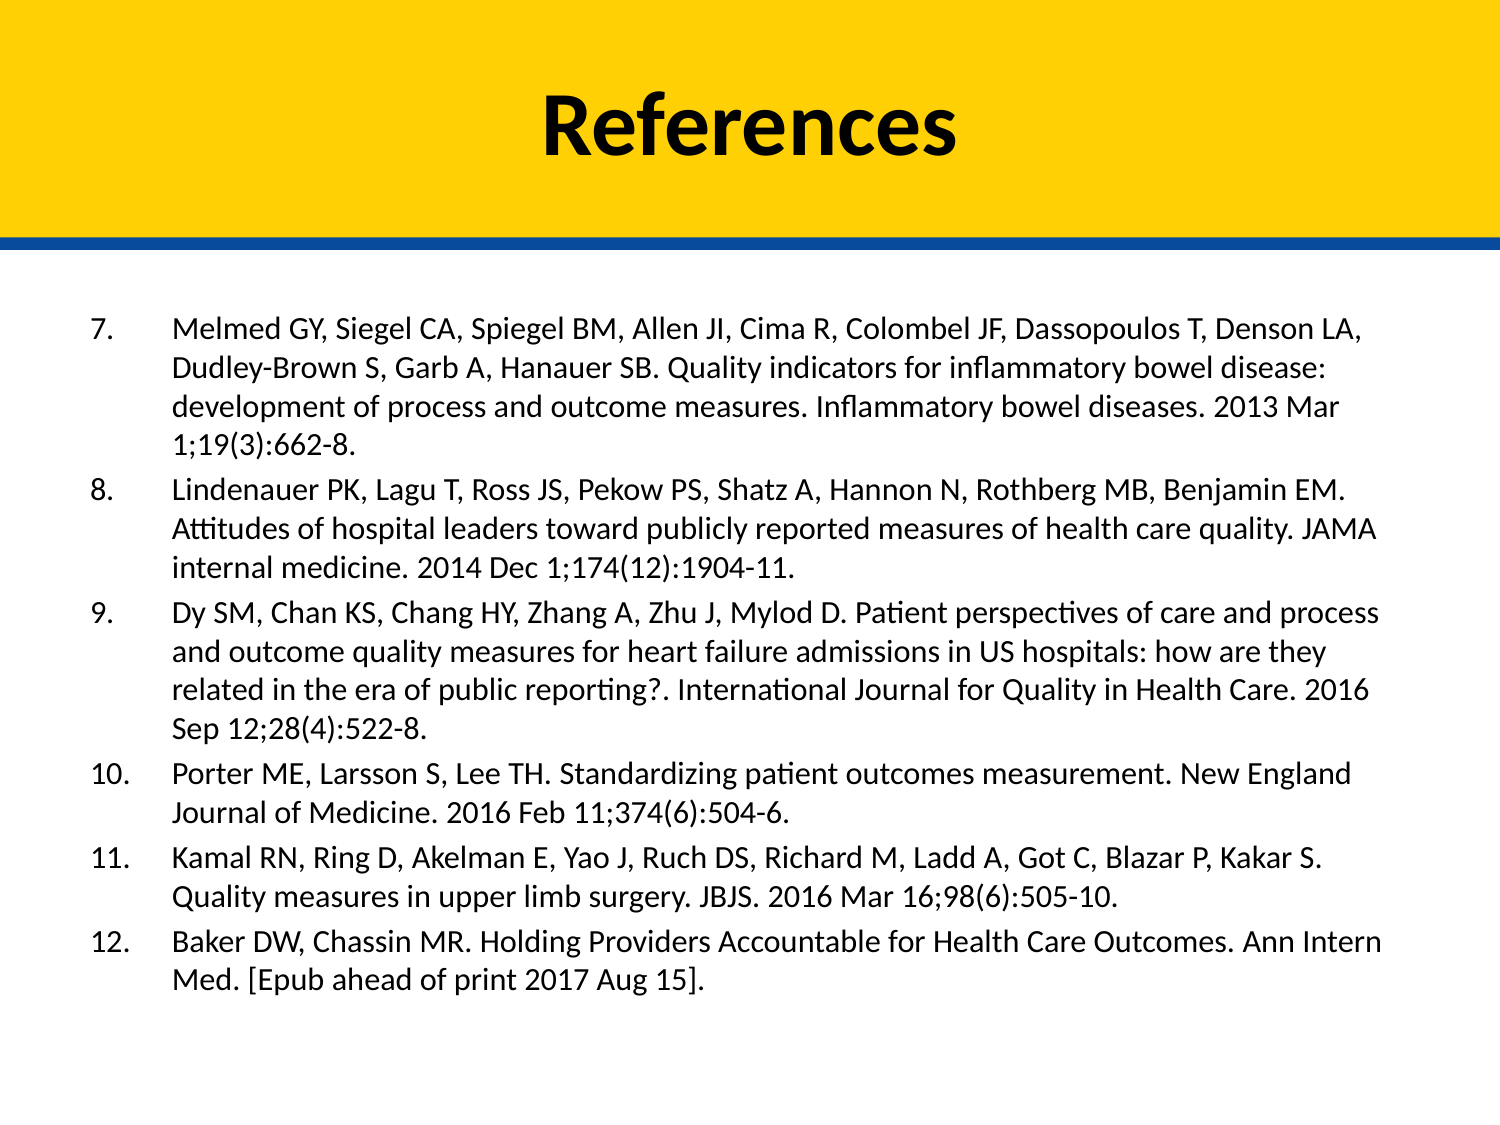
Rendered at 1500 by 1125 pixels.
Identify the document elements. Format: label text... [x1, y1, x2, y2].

list Melmed GY, Siegel CA, Spiegel BM, Allen JI, Cima R, Colombel JF, Dassopoulos T, Denson LA, Dudley-Brown S, Garb A, Hanauer SB. Quality indicators for inflammatory bowel disease: development of process and outcome measures. Inflammatory bowel diseases. 2013 Mar 1;19(3):662-8. Lindenauer PK, Lagu T, Ross JS, Pekow PS, Shatz A, Hannon N, Rothberg MB, Benjamin EM. Attitudes of hospital leaders toward publicly reported measures of health care quality. JAMA internal medicine. 2014 Dec 1;174(12):1904-11. Dy SM, Chan KS, Chang HY, Zhang A, Zhu J, Mylod D. Patient perspectives of care and process and outcome quality measures for heart failure admissions in US hospitals: how are they related in the era of public reporting?. International Journal for Quality in Health Care. 2016 Sep 12;28(4):522-8. Porter ME, Larsson S, Lee TH. Standardizing patient outcomes measurement. New England Journal of Medicine. 2016 Feb 11;374(6):504-6. Kamal RN, Ring D, Akelman E, Yao J, Ruch DS, Richard M, Ladd A, Got C, Blazar P, Kakar S. Quality measures in upper limb surgery. JBJS. 2016 Mar 16;98(6):505-10. Baker DW, Chassin MR. Holding Providers Accountable for Health Care Outcomes. Ann Intern Med. [Epub ahead of print 2017 Aug 15]. [75, 299, 1425, 1005]
title References [0, 0, 1500, 238]
